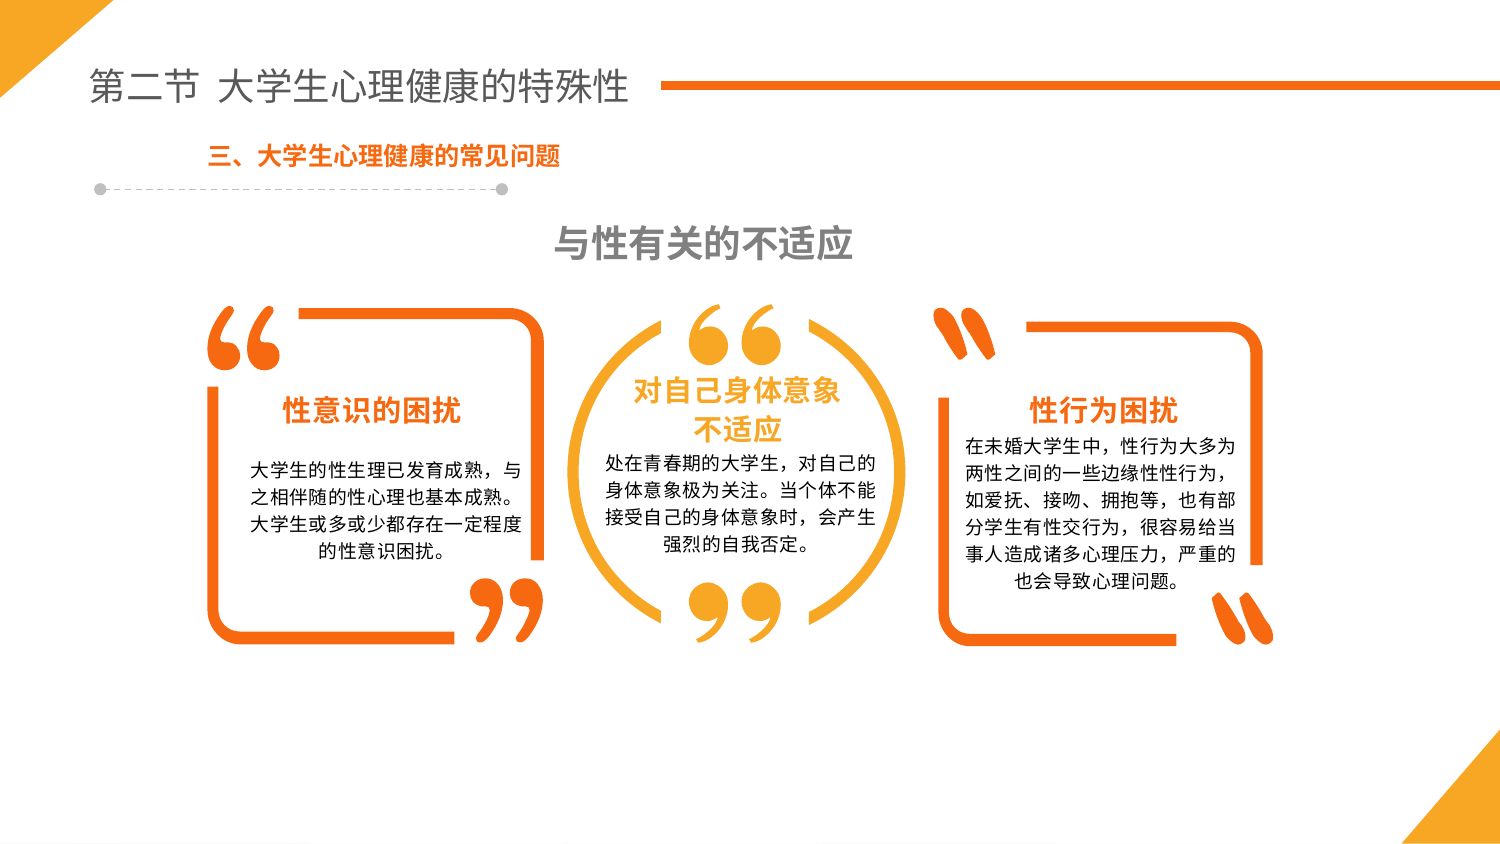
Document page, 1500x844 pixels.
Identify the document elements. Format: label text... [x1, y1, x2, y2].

text_box [0, 0, 116, 100]
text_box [933, 307, 1274, 647]
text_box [207, 305, 544, 645]
text_box [1399, 727, 1500, 844]
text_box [567, 303, 906, 644]
text_box 与性有关的不适应 [539, 212, 916, 273]
text_box 三、大学生心理健康的常见问题 [183, 140, 420, 171]
text_box 第二节 大学生心理健康的特殊性 [88, 54, 774, 117]
